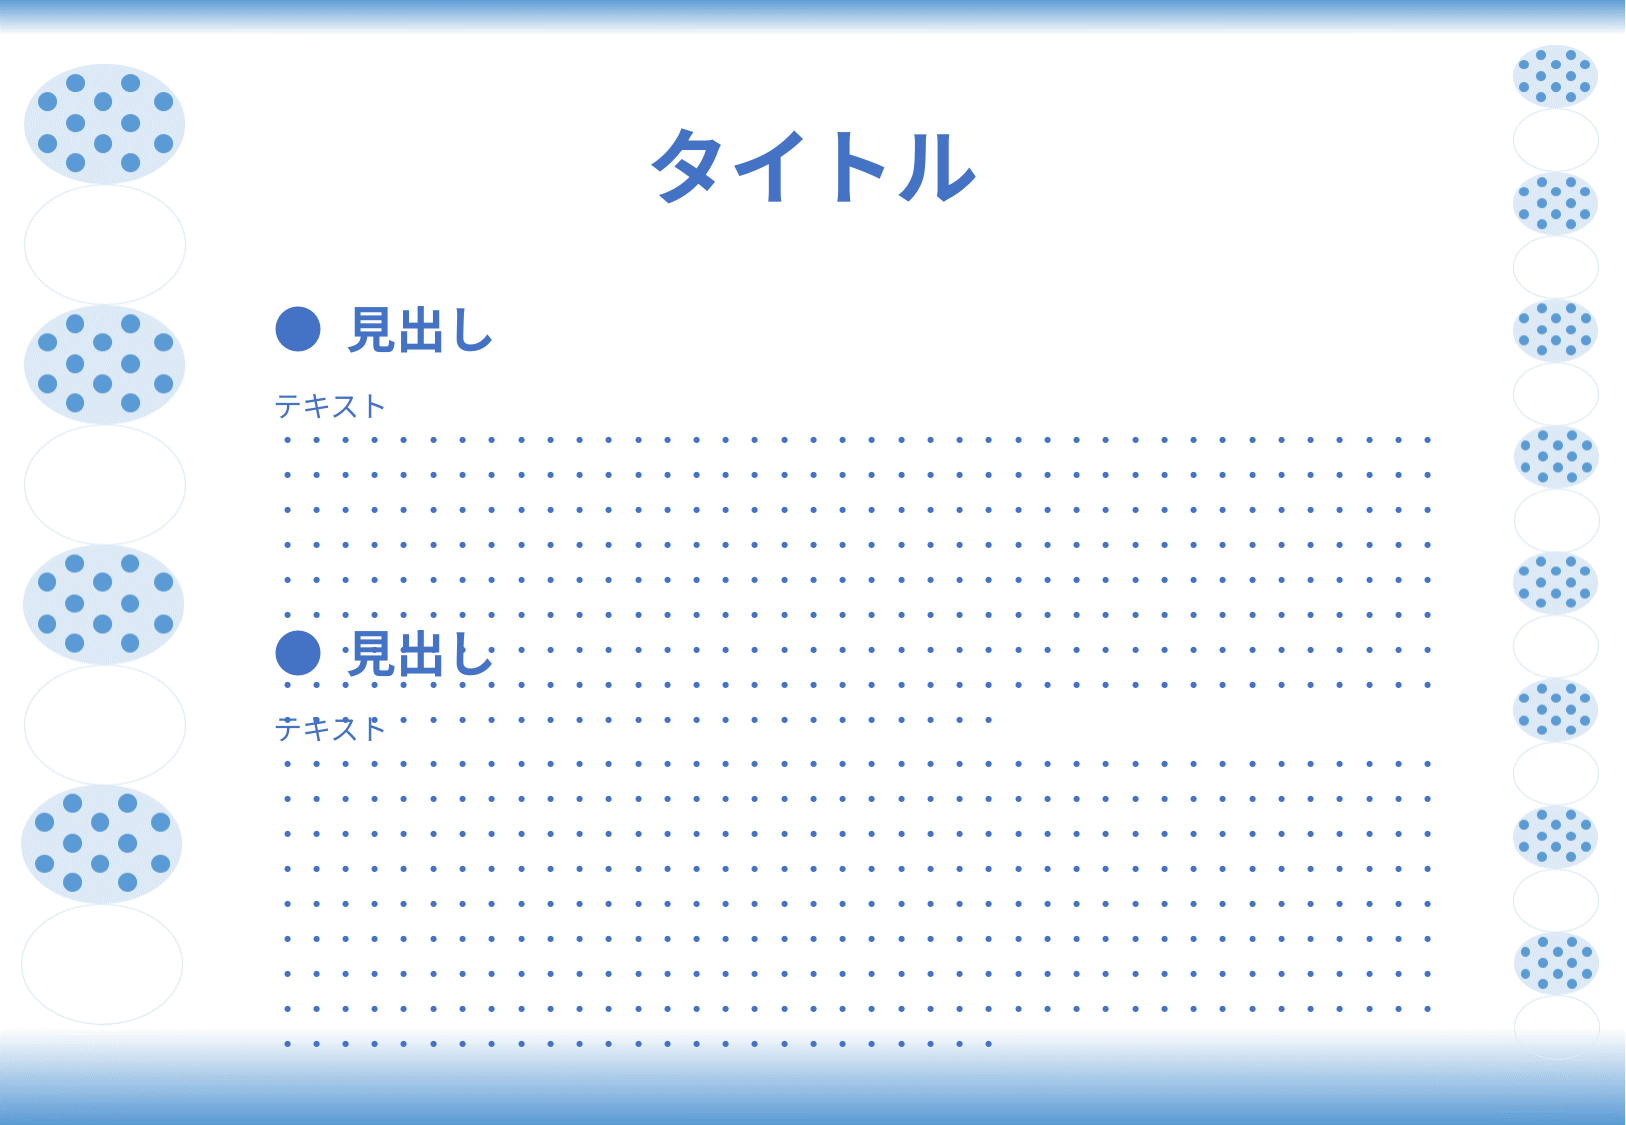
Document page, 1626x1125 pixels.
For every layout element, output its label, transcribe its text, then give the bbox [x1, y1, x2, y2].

text_box ● 見出し [258, 615, 805, 690]
text_box タイトル [176, 108, 1449, 223]
text_box ● 見出し [258, 291, 805, 366]
text_box テキスト ・・・・・・・・・・・・・・・・・・・・・・・・・・・・・・・・・・・・・・・・・・・・・・・・・・・・・・・・・・・・・・・・・・・・・・・・・・・・・・・・・・・・・・・・・・・・・・・・・・・・・・・・・・・・・・・・・・・・・・・・・・・・・・・・・・・・・・・・・・・・・・・・・・・・・・・・・・・・・・・・・・・・・・・・・・・・・・・・・・・・・・・・・・・・・・・・・・・・・・・・・・・・・・・・・・・・・・・・・・・・・・・・・・・・・・・・・・・・・・・・・・・・・・・・・・・・・・・・・・・・・・・・・・・・・・・・・・・・・・・・・・・・・・・・・・・・・・・・・・・・・・・・・・・・・・・・・・・・・・・・・・・・・・・・・・・・・・・・・・・・・・・・・ [258, 380, 1464, 704]
text_box テキスト ・・・・・・・・・・・・・・・・・・・・・・・・・・・・・・・・・・・・・・・・・・・・・・・・・・・・・・・・・・・・・・・・・・・・・・・・・・・・・・・・・・・・・・・・・・・・・・・・・・・・・・・・・・・・・・・・・・・・・・・・・・・・・・・・・・・・・・・・・・・・・・・・・・・・・・・・・・・・・・・・・・・・・・・・・・・・・・・・・・・・・・・・・・・・・・・・・・・・・・・・・・・・・・・・・・・・・・・・・・・・・・・・・・・・・・・・・・・・・・・・・・・・・・・・・・・・・・・・・・・・・・・・・・・・・・・・・・・・・・・・・・・・・・・・・・・・・・・・・・・・・・・・・・・・・・・・・・・・・・・・・・・・・・・・・・・・・・・・・・・・・・・・・ [258, 704, 1464, 1069]
picture [0, 0, 1626, 1125]
